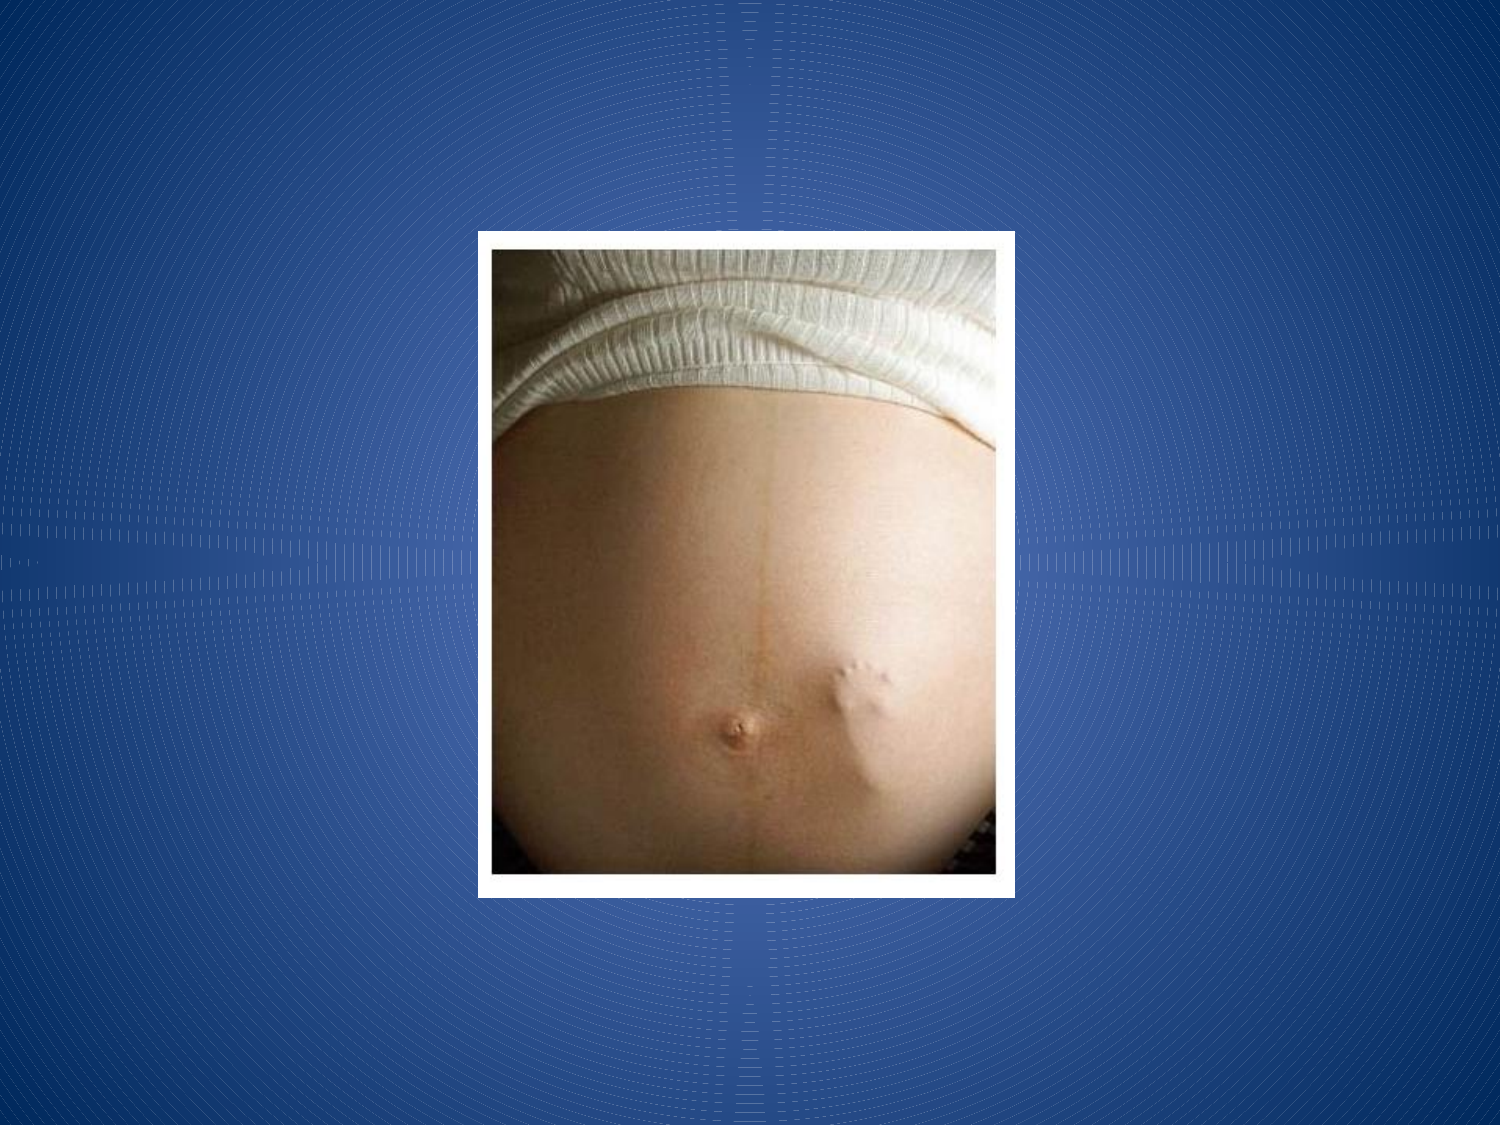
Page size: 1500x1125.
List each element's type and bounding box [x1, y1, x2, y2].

picture [478, 231, 1015, 898]
